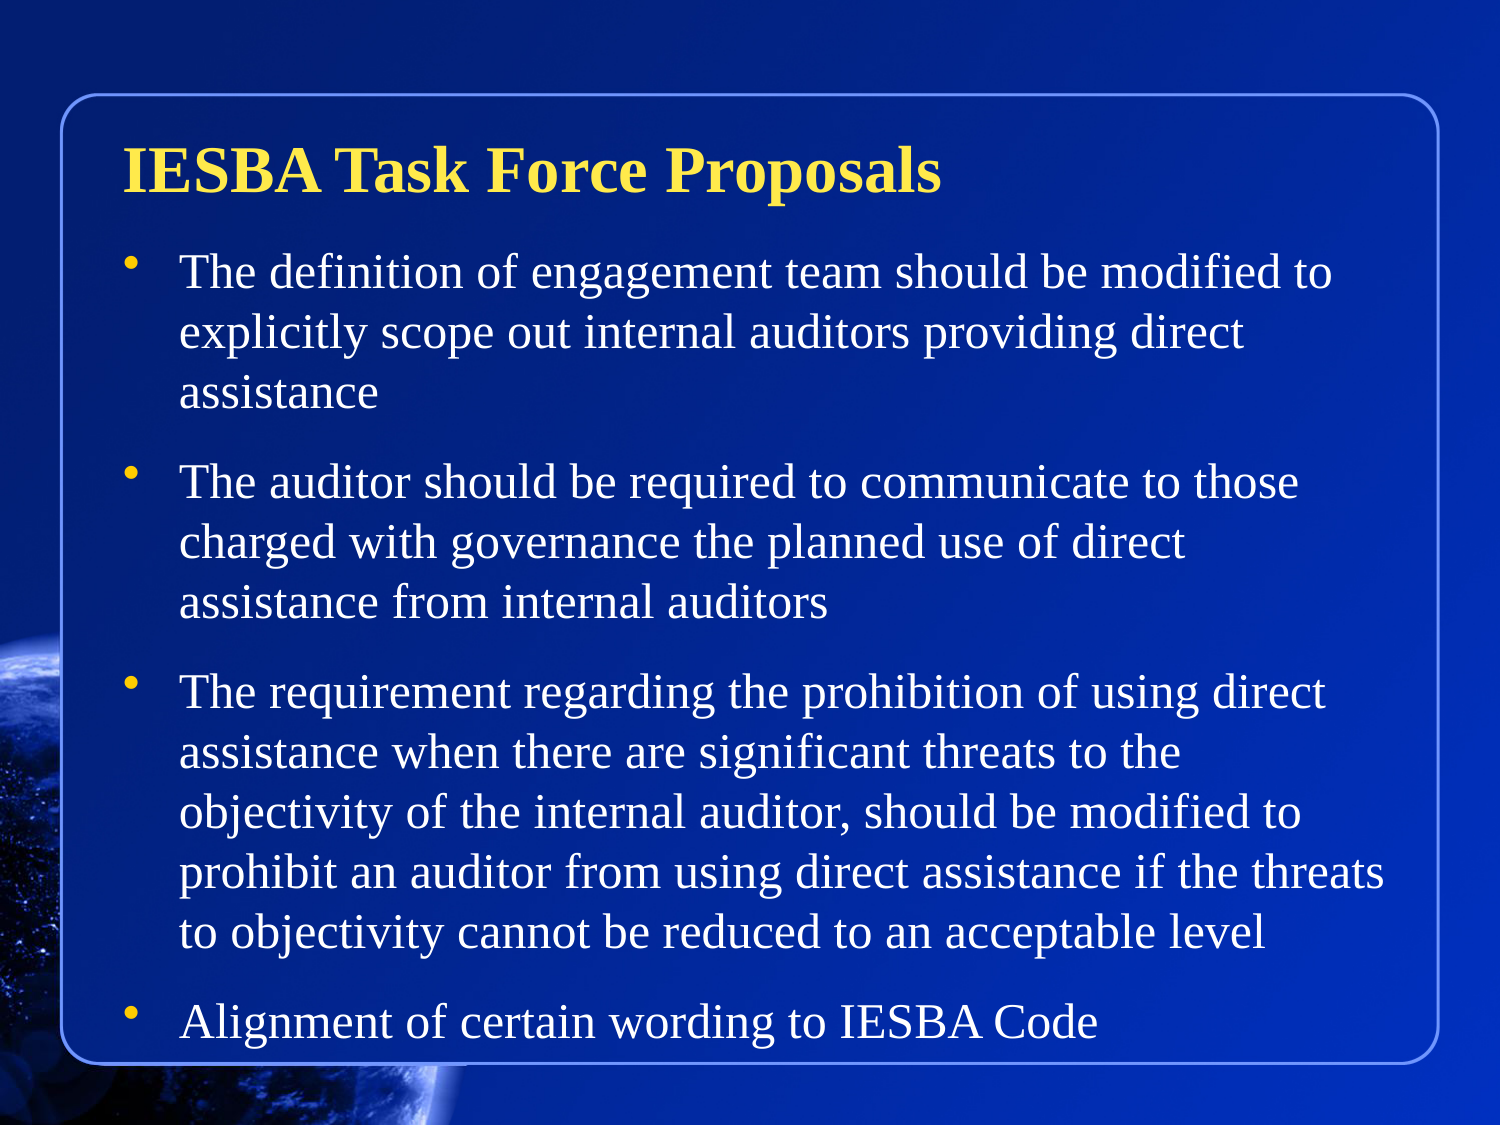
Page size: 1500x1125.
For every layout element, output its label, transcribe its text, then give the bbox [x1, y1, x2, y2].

list The definition of engagement team should be modified to explicitly scope out internal auditors providing direct assistance The auditor should be required to communicate to those charged with governance the planned use of direct assistance from internal auditors The requirement regarding the prohibition of using direct assistance when there are significant threats to the objectivity of the internal auditor, should be modified to prohibit an auditor from using direct assistance if the threats to objectivity cannot be reduced to an acceptable level Alignment of certain wording to IESBA Code [107, 230, 1411, 1066]
list IESBA Task Force Proposals [107, 118, 1411, 215]
picture [0, 0, 1500, 1125]
